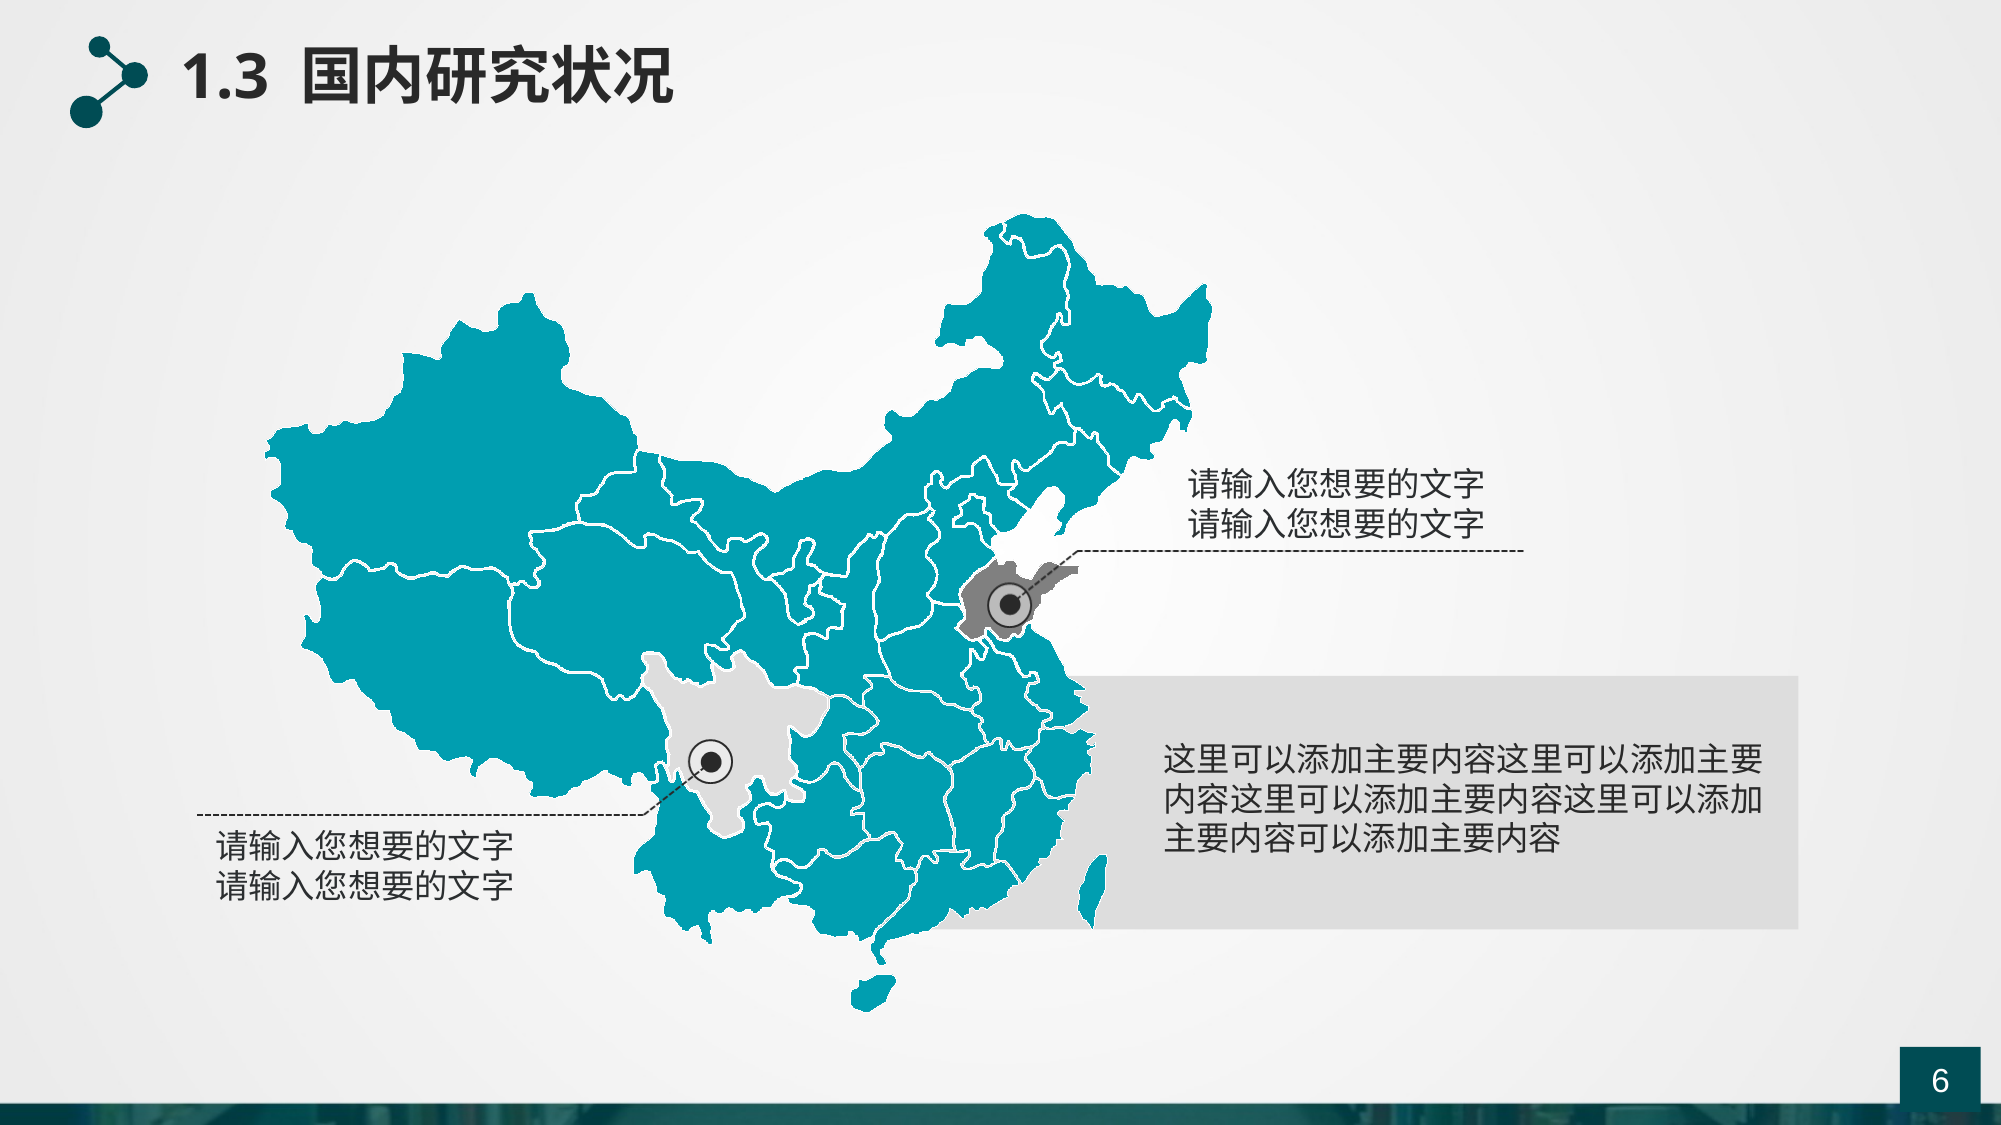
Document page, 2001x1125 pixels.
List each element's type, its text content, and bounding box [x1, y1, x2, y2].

text_box [852, 744, 955, 869]
text_box [789, 696, 877, 791]
text_box [870, 850, 1019, 966]
text_box [1077, 854, 1108, 930]
text_box [986, 635, 1090, 729]
text_box [945, 739, 1034, 869]
text_box [709, 816, 743, 837]
text_box 这里可以添加主要内容这里可以添加主要内容这里可以添加主要内容这里可以添加主要内容可以添加主要内容 [1148, 730, 1779, 865]
text_box [1001, 213, 1213, 411]
text_box [926, 457, 1028, 607]
text_box [755, 764, 870, 867]
text_box [995, 779, 1075, 884]
text_box [300, 561, 670, 737]
picture [0, 0, 2001, 1125]
text_box [795, 533, 890, 706]
text_box [1009, 429, 1122, 537]
text_box [577, 450, 844, 687]
text_box [1033, 369, 1193, 475]
text_box [633, 777, 801, 945]
text_box [962, 637, 1051, 749]
text_box 请输入您想要的文字 请输入您想要的文字 [1172, 455, 1534, 550]
text_box [660, 222, 1075, 579]
text_box [774, 833, 916, 942]
text_box [1026, 728, 1096, 798]
text_box 1.3 国内研究状况 [165, 28, 691, 119]
text_box [958, 569, 985, 640]
text_box [850, 974, 897, 1013]
text_box [70, 36, 148, 129]
text_box [510, 523, 744, 699]
text_box [879, 602, 986, 709]
text_box [643, 651, 828, 809]
text_box [931, 675, 1799, 930]
text_box [874, 508, 939, 640]
text_box [264, 292, 640, 587]
text_box 请输入您想要的文字 请输入您想要的文字 [200, 825, 563, 913]
text_box [844, 676, 988, 767]
text_box [954, 495, 999, 548]
text_box [770, 539, 823, 624]
